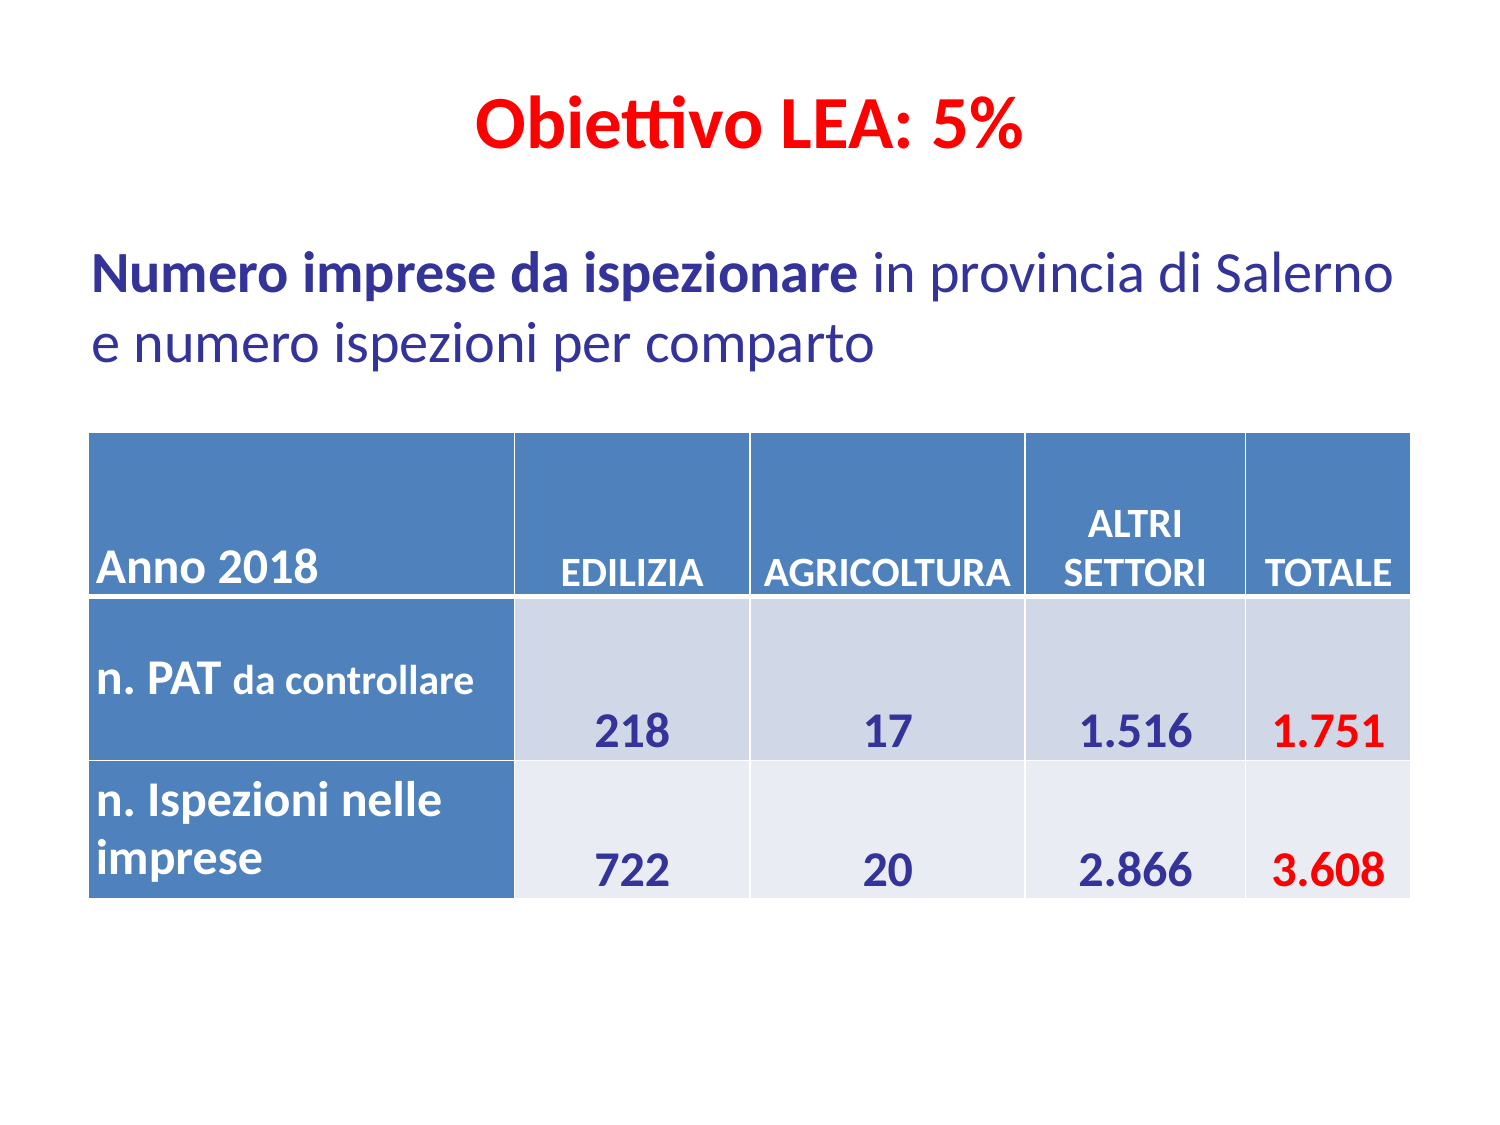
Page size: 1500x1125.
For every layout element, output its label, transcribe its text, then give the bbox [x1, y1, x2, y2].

table_cell 17 [751, 599, 1024, 760]
table_header ALTRI SETTORI [1026, 433, 1245, 594]
table_cell 218 [515, 599, 749, 760]
table_header TOTALE [1246, 433, 1410, 594]
table_cell 1.516 [1026, 599, 1245, 760]
table_cell 3.608 [1246, 761, 1410, 898]
table_cell 20 [751, 761, 1024, 898]
table_header AGRICOLTURA [751, 433, 1024, 594]
table_header Anno 2018 [89, 433, 514, 594]
table_header EDILIZIA [515, 433, 749, 594]
table_cell 1.751 [1246, 599, 1410, 760]
table_cell 2.866 [1026, 761, 1245, 898]
table_cell n. Ispezioni nelle imprese [89, 761, 514, 898]
table_cell 722 [515, 761, 749, 898]
text_box Obiettivo LEA: 5% Numero imprese da ispezionare in provincia di Salerno e numero ispezioni per comparto [76, 66, 1424, 382]
table_cell n. PAT da controllare [89, 599, 514, 760]
